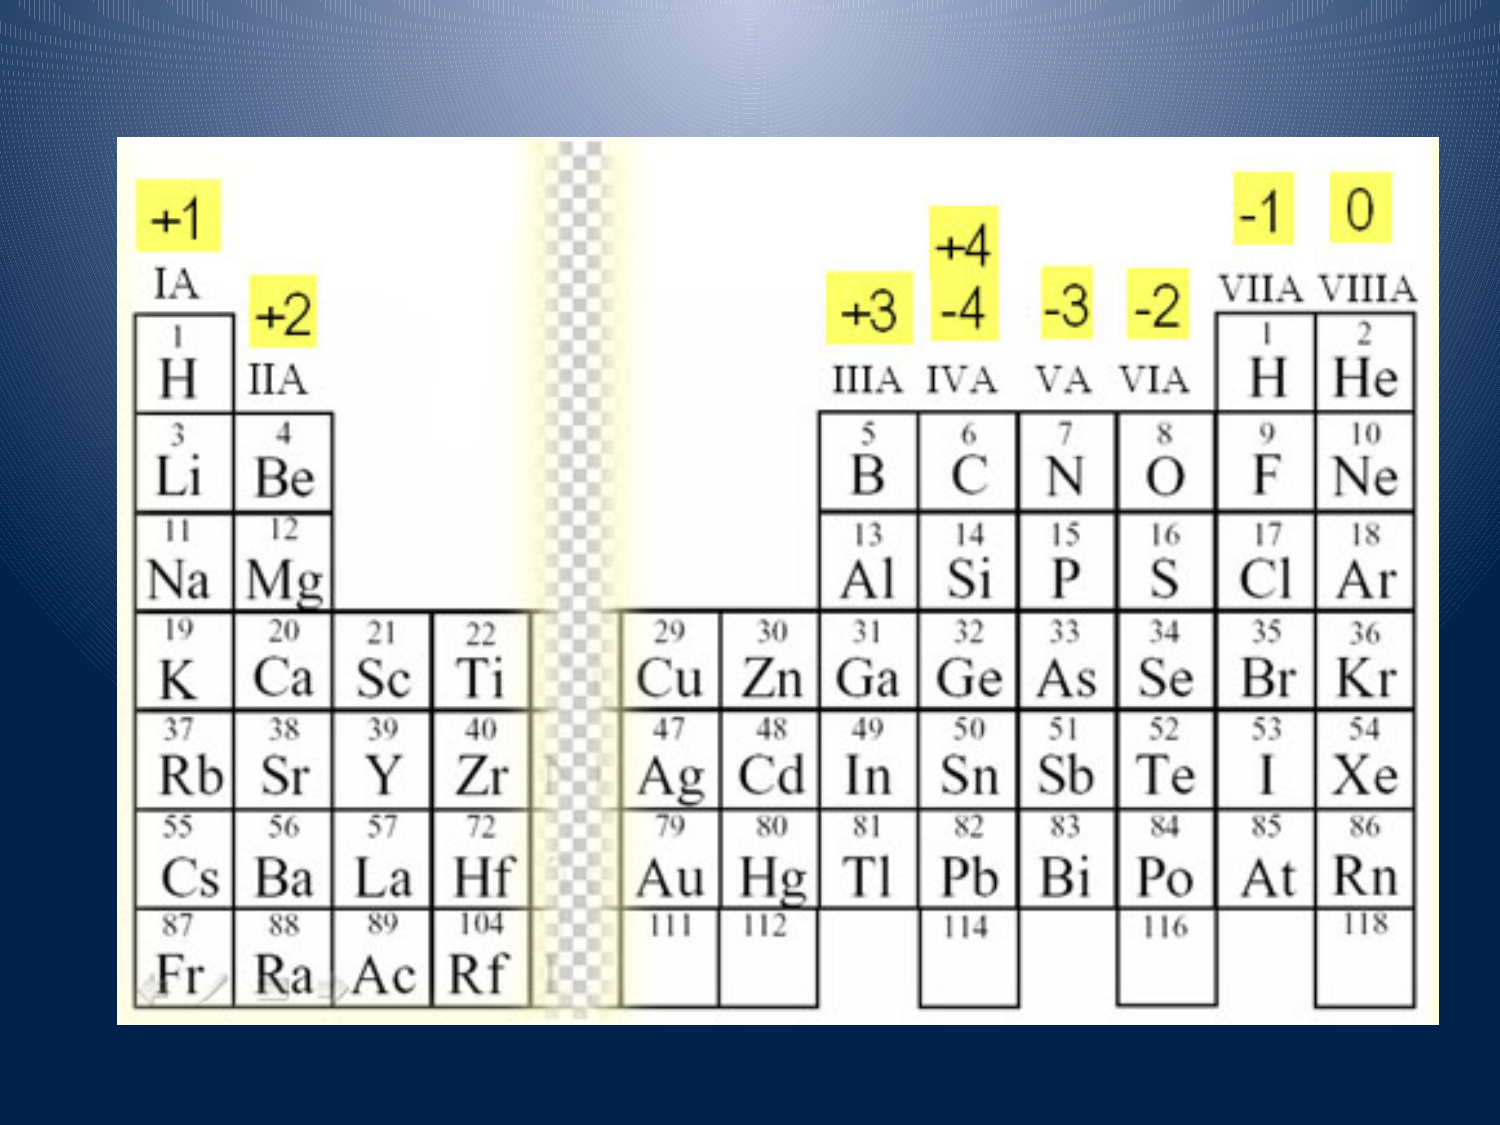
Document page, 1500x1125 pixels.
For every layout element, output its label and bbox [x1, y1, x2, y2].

picture [117, 137, 1439, 1026]
